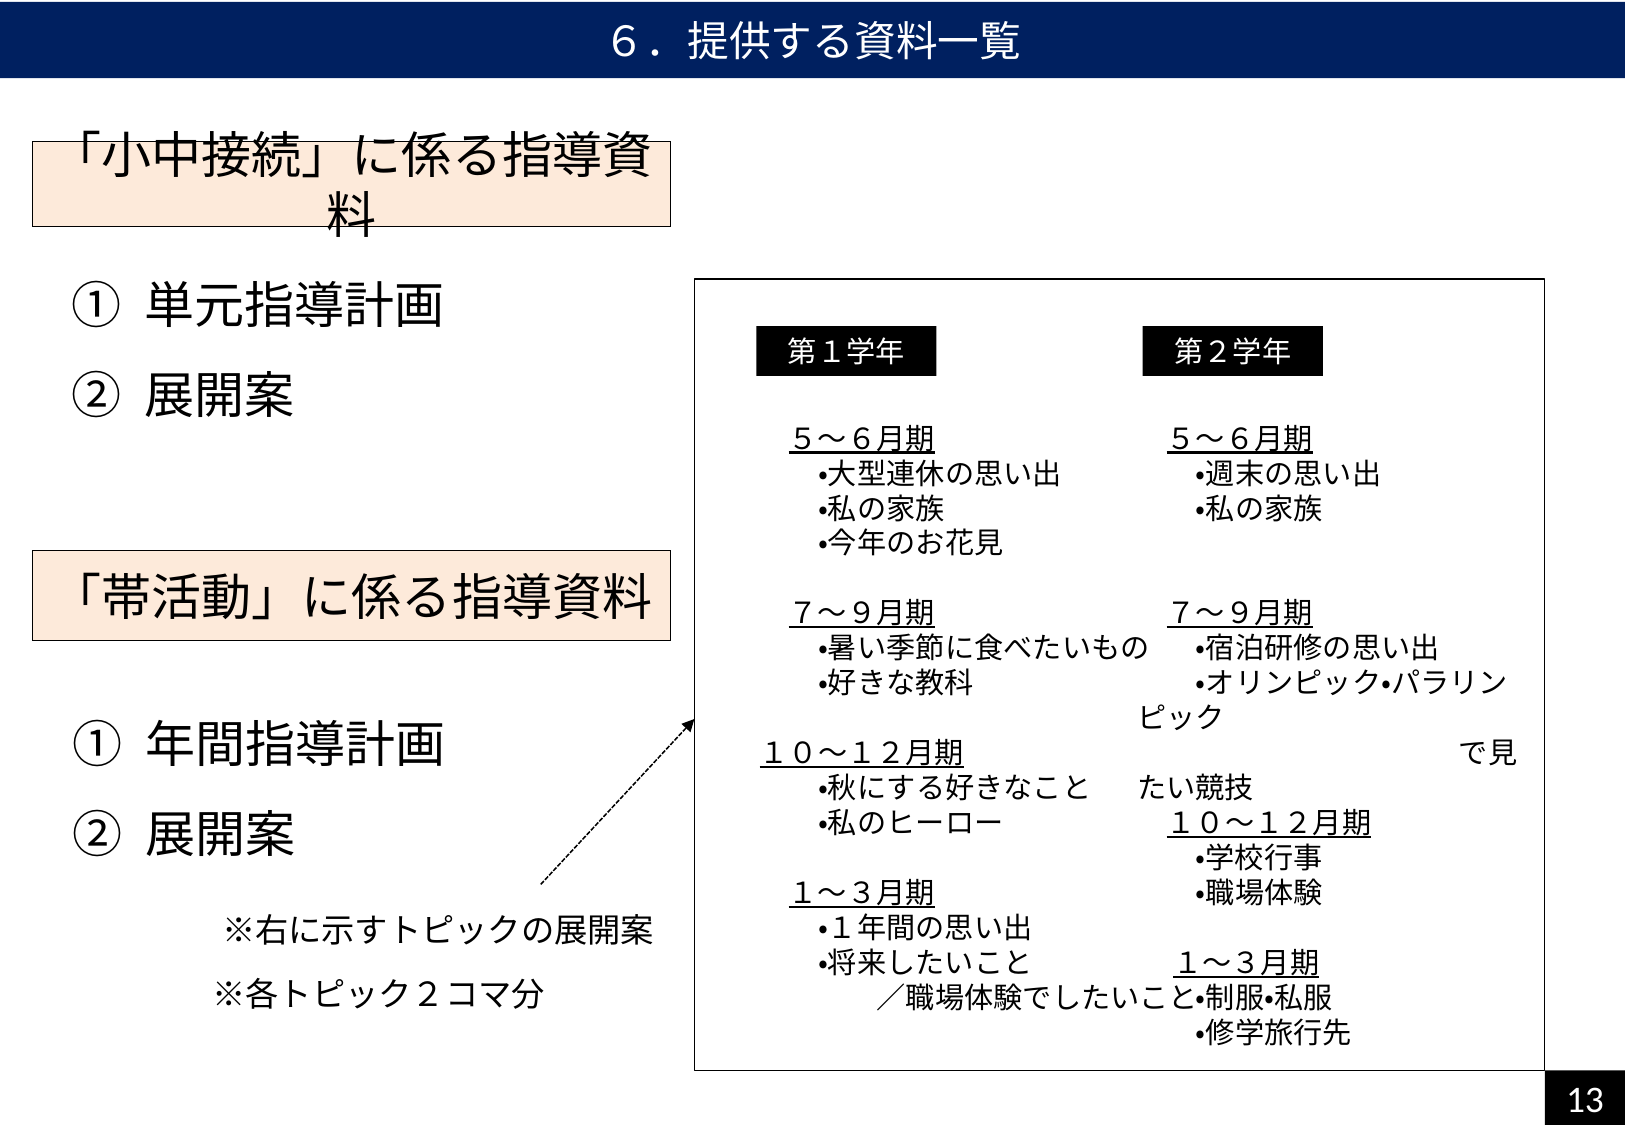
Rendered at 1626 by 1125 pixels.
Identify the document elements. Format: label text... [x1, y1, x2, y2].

text_box ６．提供する資料一覧 [0, 0, 1625, 80]
text_box ① 年間指導計画 ② 展開案 ※右に示すトピックの展開案 ※各トピック２コマ分 [57, 675, 692, 1021]
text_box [744, 326, 1546, 1036]
text_box [692, 277, 1547, 1072]
text_box 13 [1543, 1068, 1625, 1125]
text_box 「帯活動」に係る指導資料 [32, 550, 671, 641]
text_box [540, 718, 695, 885]
text_box ① 単元指導計画 ② 展開案 [56, 235, 742, 431]
text_box 「小中接続」に係る指導資料 [32, 141, 671, 227]
